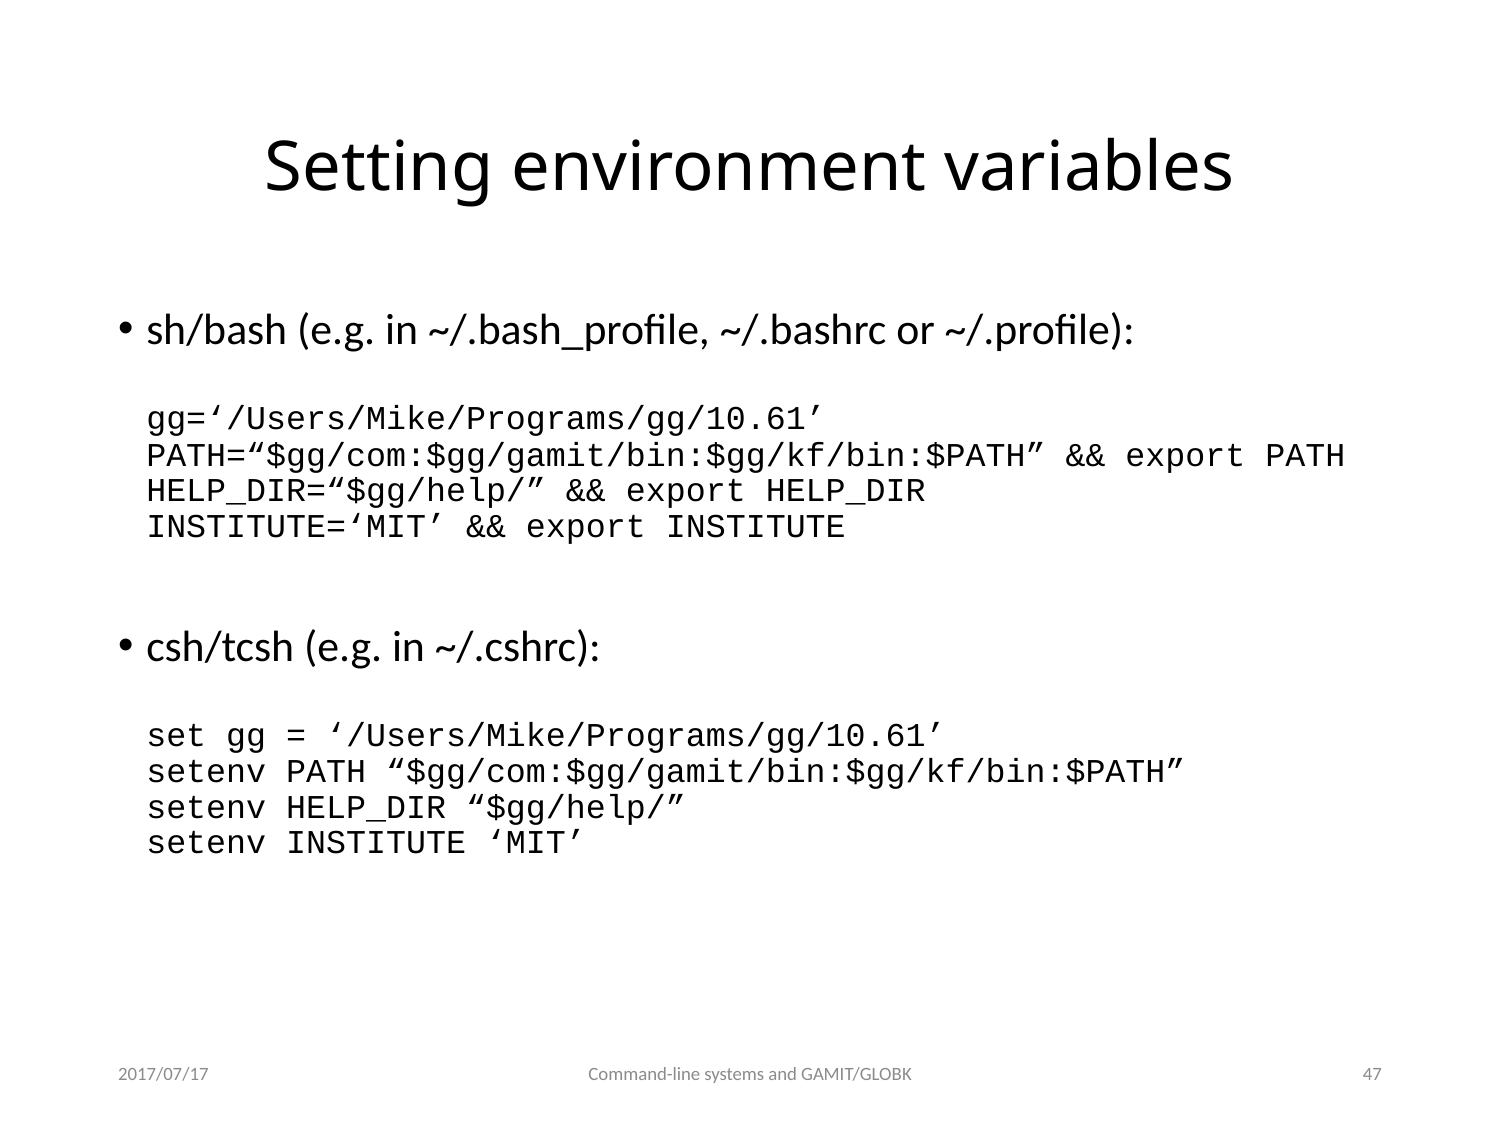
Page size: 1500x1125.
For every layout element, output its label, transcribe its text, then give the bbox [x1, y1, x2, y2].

footer Command-line systems and GAMIT/GLOBK [496, 1042, 1004, 1103]
slide_number 46 [1059, 1042, 1397, 1103]
list sh/bash (e.g. in ~/.bash_profile, ~/.bashrc or ~/.profile): gg=‘/Users/Mike/Programs/gg/10.61’ PATH=“$gg/com:$gg/gamit/bin:$gg/kf/bin:$PATH” && export PATH HELP_DIR=“$gg/help/” && export HELP_DIR INSTITUTE=‘MIT’ && export INSTITUTE csh/tcsh (e.g. in ~/.cshrc): set gg = ‘/Users/Mike/Programs/gg/10.61’ setenv PATH “$gg/com:$gg/gamit/bin:$gg/kf/bin:$PATH” setenv HELP_DIR “$gg/help/” setenv INSTITUTE ‘MIT’ [103, 299, 1397, 1014]
title Setting environment variables [103, 59, 1397, 278]
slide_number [103, 1042, 441, 1103]
